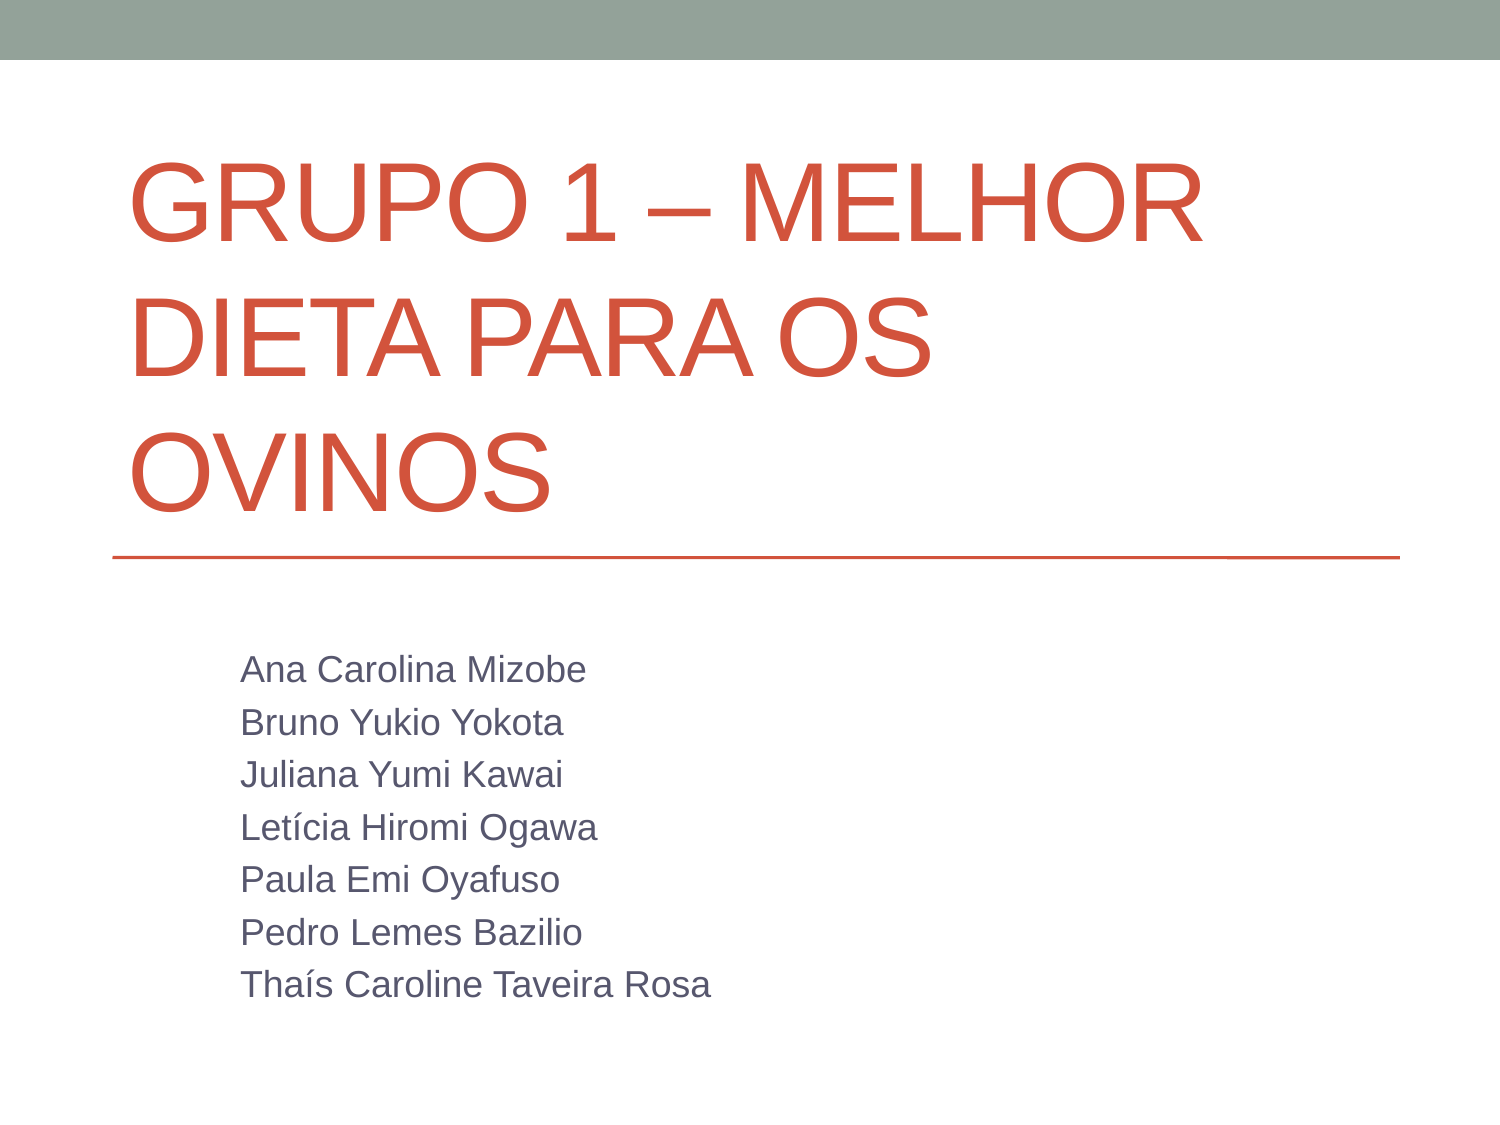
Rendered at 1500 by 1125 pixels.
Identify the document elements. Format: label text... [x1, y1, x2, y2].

title Grupo 1 – Melhor Dieta para os Ovinos [112, 224, 1400, 542]
subtitle Ana Carolina Mizobe Bruno Yukio Yokota Juliana Yumi Kawai Letícia Hiromi Ogawa Paula Emi Oyafuso Pedro Lemes Bazilio Thaís Caroline Taveira Rosa [225, 637, 1275, 1125]
